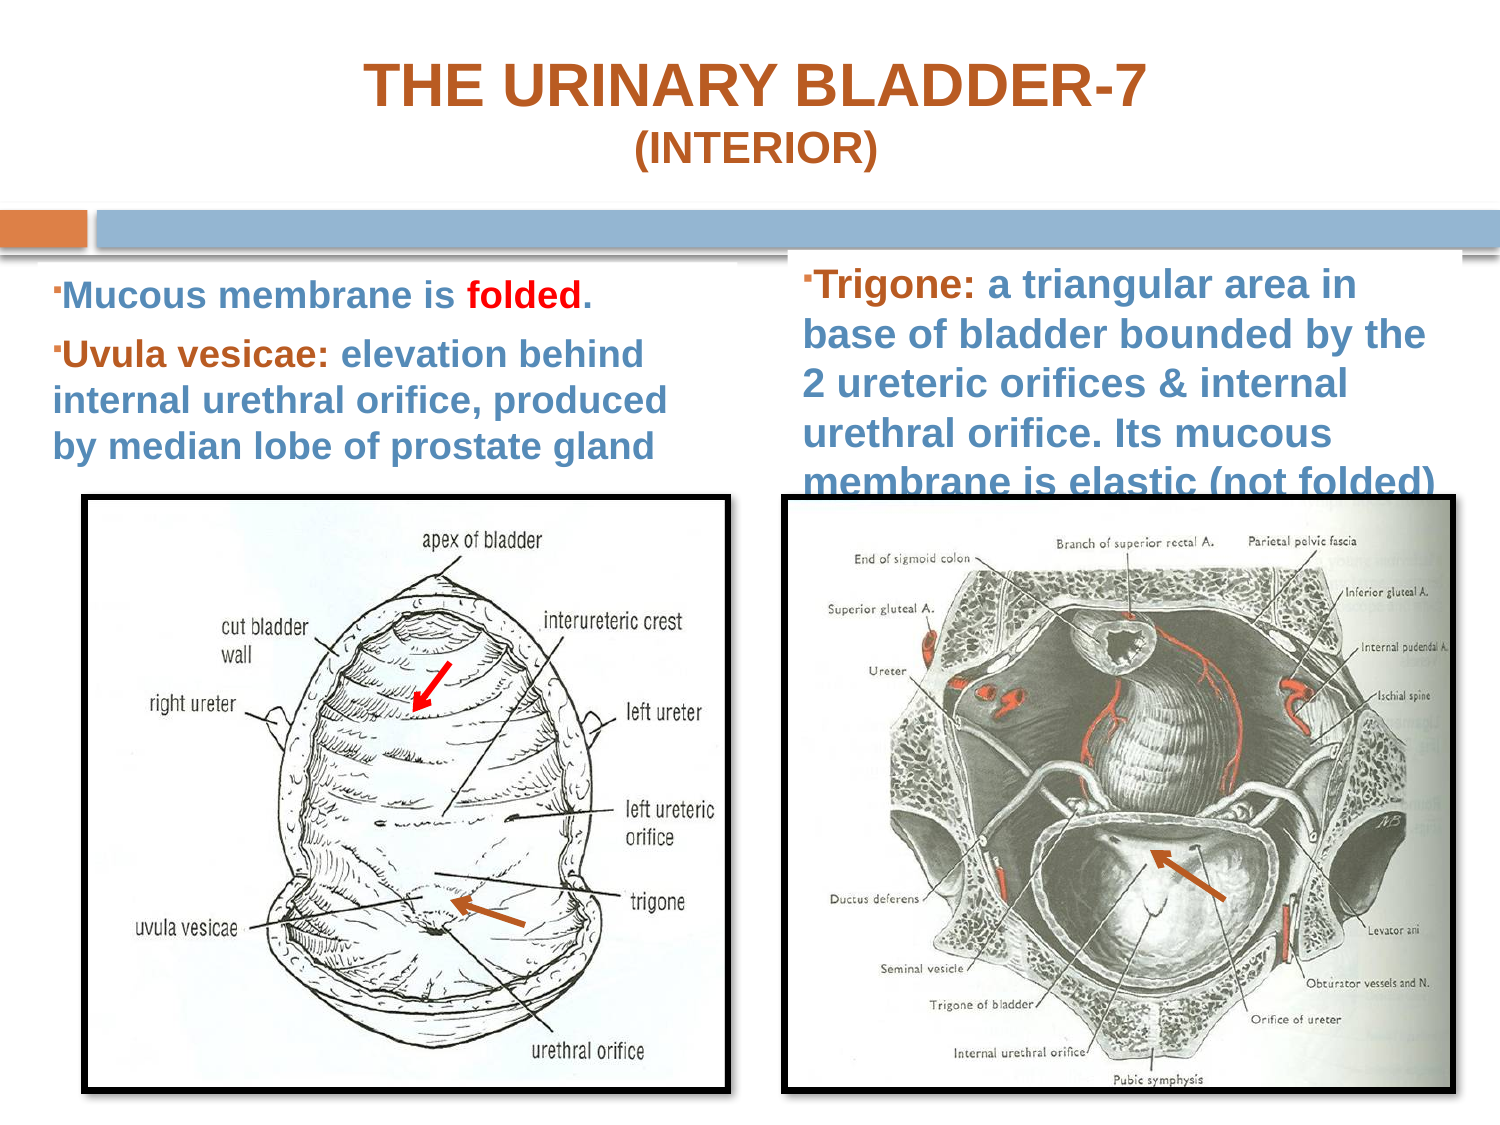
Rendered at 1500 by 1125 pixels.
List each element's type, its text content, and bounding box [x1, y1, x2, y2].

title THE URINARY BLADDER-7 (INTERIOR) [87, 37, 1425, 181]
list Trigone: a triangular area in base of bladder bounded by the 2 ureteric orifices & internal urethral orifice. Its mucous membrane is elastic (not folded) [787, 249, 1463, 496]
list Mucous membrane is folded. Uvula vesicae: elevation behind internal urethral orifice, produced by median lobe of prostate gland [37, 262, 738, 475]
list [787, 499, 1451, 1088]
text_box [405, 668, 457, 707]
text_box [449, 899, 526, 926]
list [87, 499, 726, 1088]
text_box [1149, 849, 1226, 901]
